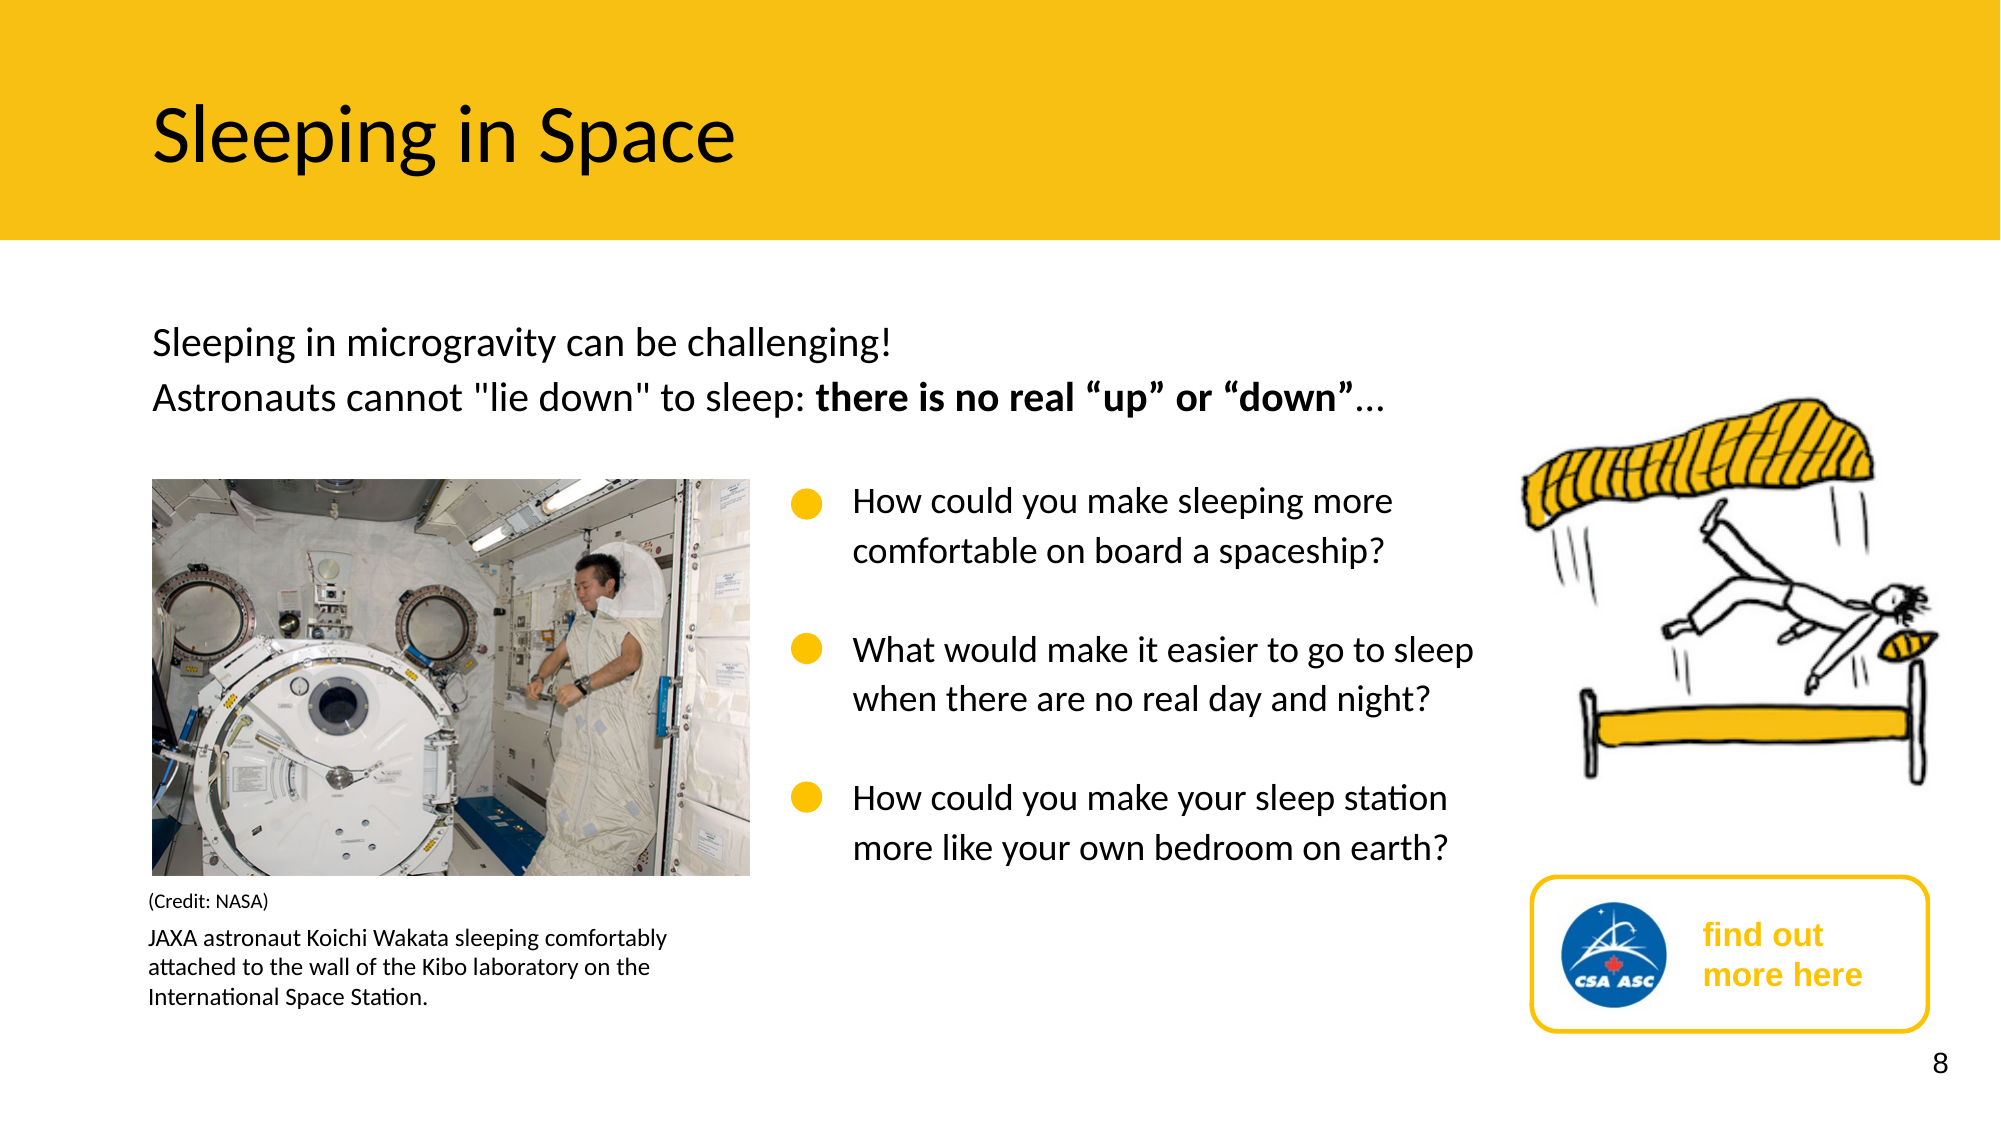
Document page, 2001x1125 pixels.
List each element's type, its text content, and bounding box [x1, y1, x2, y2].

text_box [1531, 876, 1928, 1032]
text_box find out more here [1687, 905, 1881, 1002]
text_box (Credit: NASA) [133, 879, 330, 905]
picture [1501, 385, 1974, 813]
picture [1556, 898, 1670, 1012]
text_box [790, 464, 1540, 916]
title Sleeping in Space [137, 26, 1863, 244]
text_box 8 [1899, 1029, 1964, 1100]
text_box Sleeping in microgravity can be challenging! Astronauts cannot "lie down" to sleep: there is no real “up” or “down”… [137, 302, 1470, 453]
picture [151, 478, 750, 877]
text_box JAXA astronaut Koichi Wakata sleeping comfortably attached to the wall of the Kibo laboratory on the International Space Station. [133, 905, 764, 1045]
